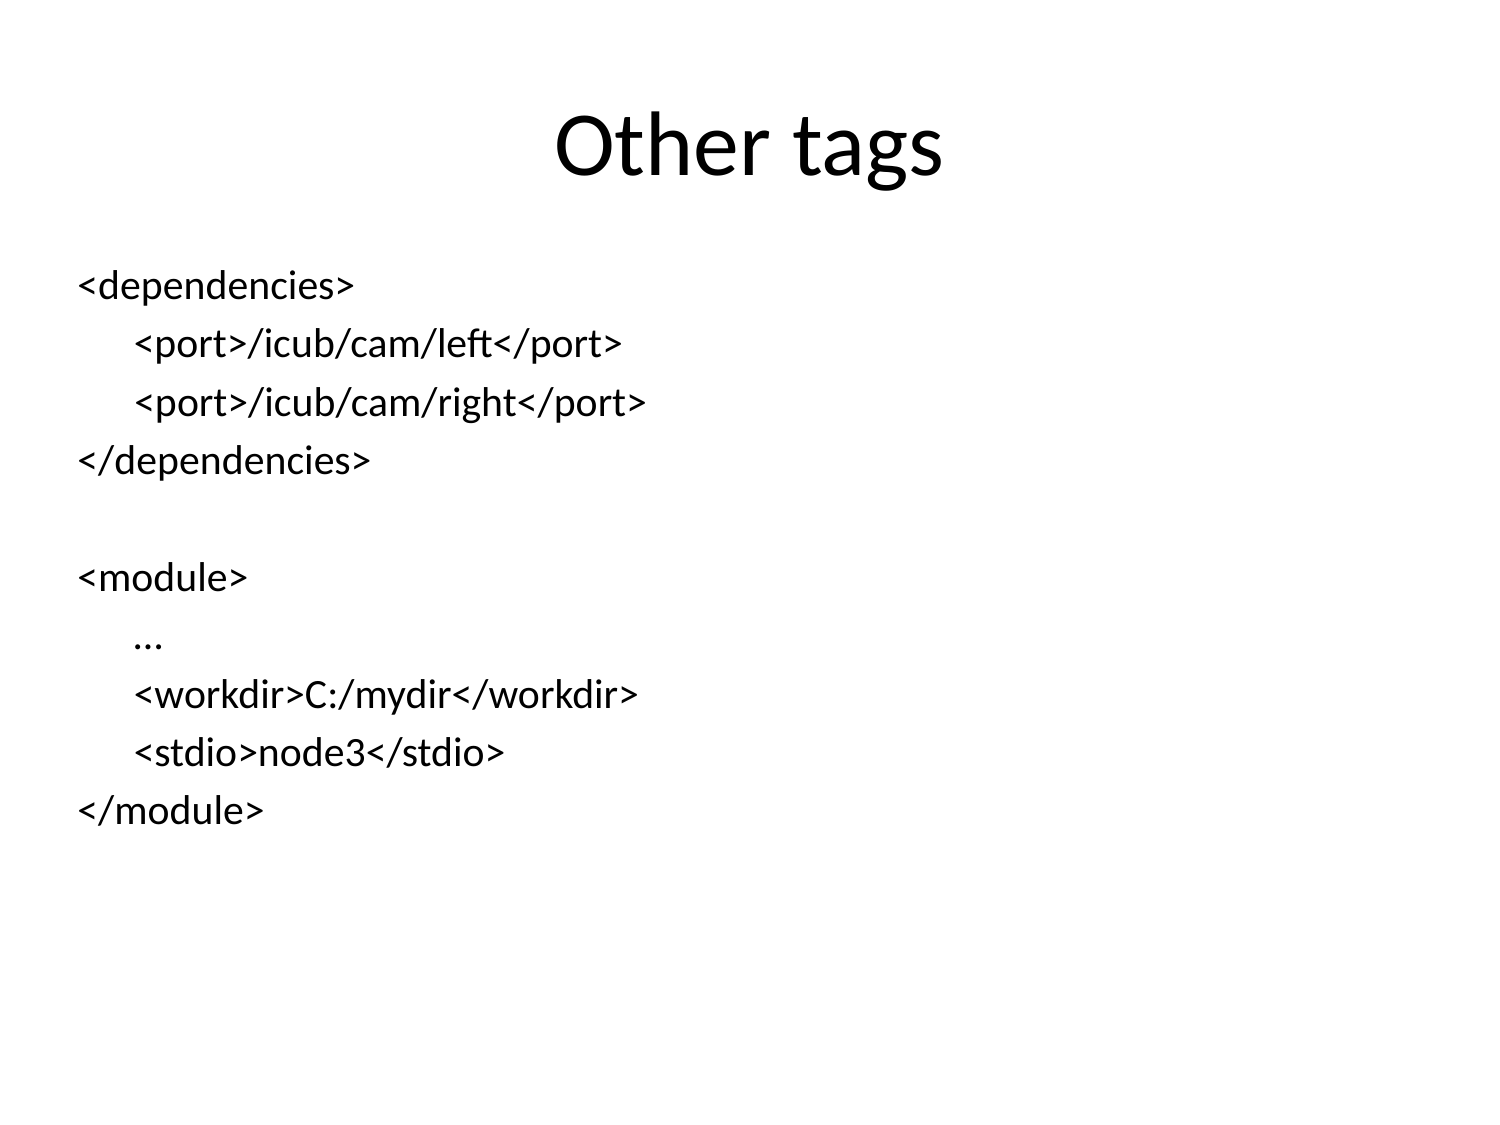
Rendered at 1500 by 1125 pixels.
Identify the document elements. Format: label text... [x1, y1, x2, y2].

list <dependencies> <port>/icub/cam/left</port> <port>/icub/cam/right</port> </dependencies> <module> … <workdir>C:/mydir</workdir> <stdio>node3</stdio> </module> [62, 249, 1413, 993]
title Other tags [75, 45, 1425, 233]
